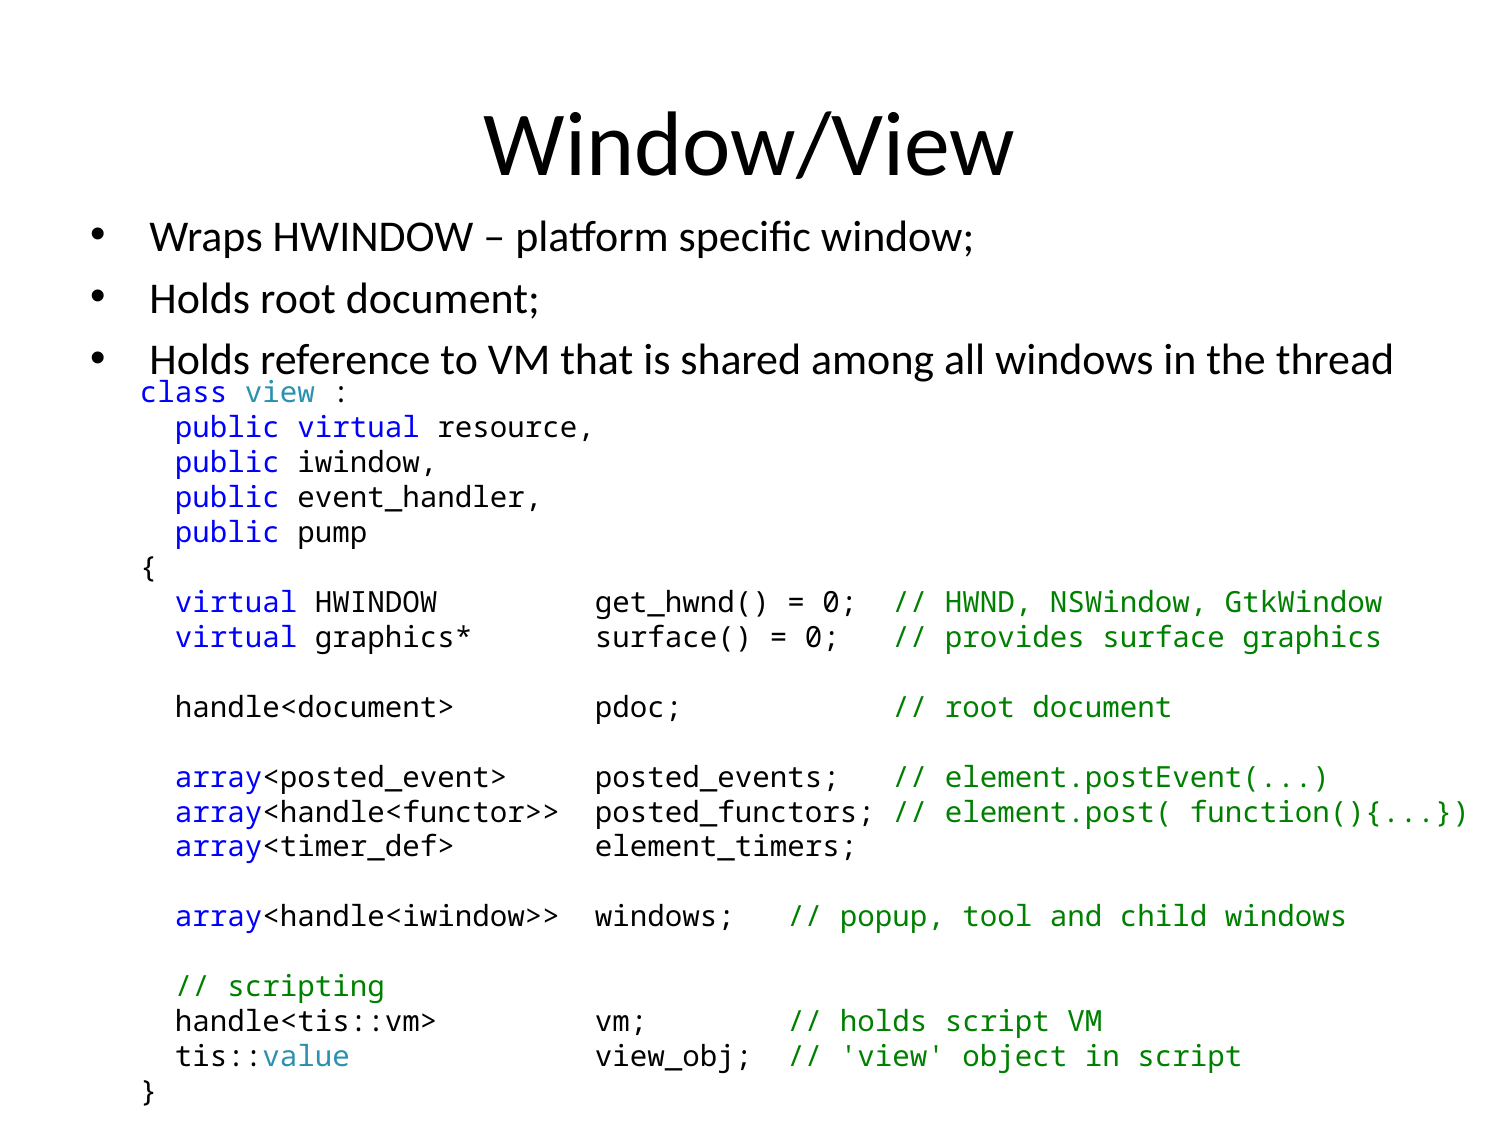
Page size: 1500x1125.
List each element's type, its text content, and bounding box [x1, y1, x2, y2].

title Window/View [75, 45, 1425, 200]
text_box class view : public virtual resource, public iwindow, public event_handler, public pump { virtual HWINDOW get_hwnd() = 0; // HWND, NSWindow, GtkWindow virtual graphics* surface() = 0; // provides surface graphics handle<document> pdoc; // root document array<posted_event> posted_events; // element.postEvent(...) array<handle<functor>> posted_functors; // element.post( function(){...}) array<timer_def> element_timers; array<handle<iwindow>> windows; // popup, tool and child windows // scripting handle<tis::vm> vm; // holds script VM tis::value view_obj; // 'view' object in script } [125, 365, 1500, 1115]
list Wraps HWINDOW – platform specific window; Holds root document; Holds reference to VM that is shared among all windows in the thread [75, 200, 1425, 400]
